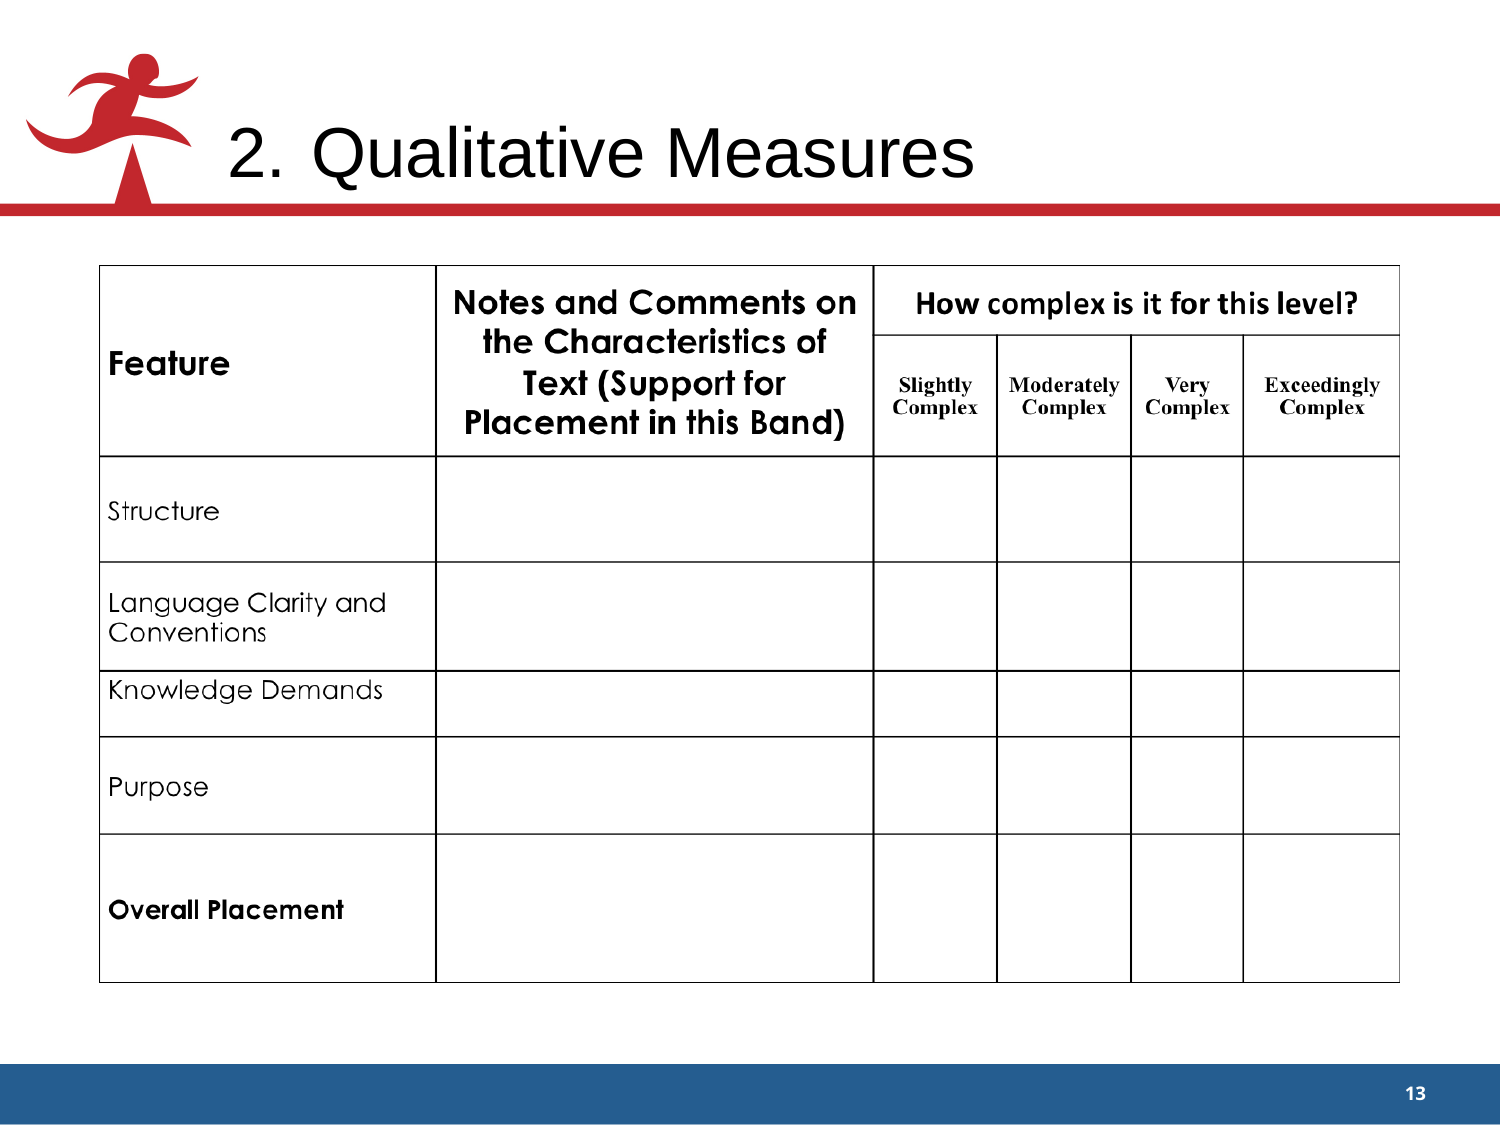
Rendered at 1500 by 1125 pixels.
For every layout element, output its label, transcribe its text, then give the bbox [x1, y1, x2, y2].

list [99, 258, 1401, 990]
title Qualitative Measures [212, 50, 1375, 200]
picture [0, 0, 1500, 1125]
